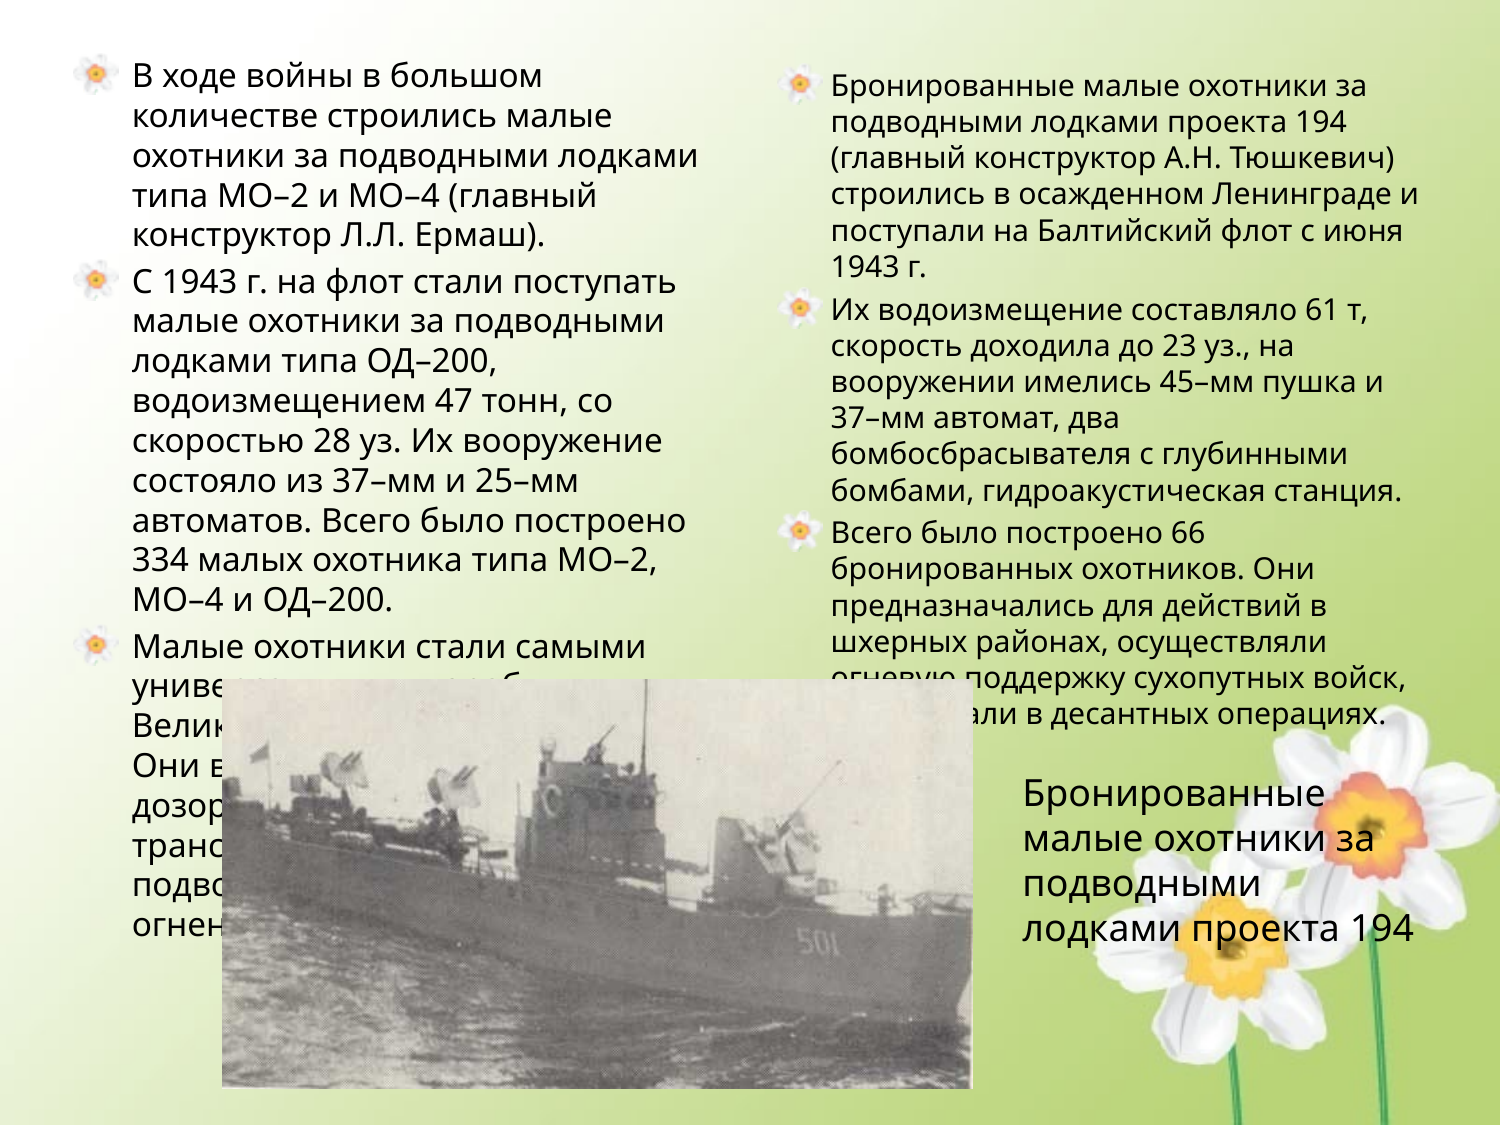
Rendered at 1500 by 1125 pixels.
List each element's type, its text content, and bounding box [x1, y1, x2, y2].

list Бронированные малые охотники за подводными лодками проекта 194 (главный конструктор А.Н. Тюшкевич) строились в осажденном Ленинграде и поступали на Балтийский флот с июня 1943 г. Их водоизмещение составляло 61 т, скорость доходила до 23 уз., на вооружении имелись 45–мм пушка и 37–мм автомат, два бомбосбрасывателя с глубинными бомбами, гидроакустическая станция. Всего было построено 66 бронированных охотников. Они предназначались для действий в шхерных районах, осуществляли огневую поддержку сухопутных войск, участвовали в десантных операциях. [762, 58, 1442, 762]
text_box Бронированные малые охотники за подводными лодками проекта 194 [1007, 761, 1430, 957]
list В ходе войны в большом количестве строились малые охотники за подводными лодками типа МО–2 и МО–4 (главный конструктор Л.Л. Ермаш). С 1943 г. на флот стали поступать малые охотники за подводными лодками типа ОД–200, водоизмещением 47 тонн, со скоростью 28 уз. Их вооружение состояло из 37–мм и 25–мм автоматов. Всего было построено 334 малых охотника типа МО–2, МО–4 и ОД–200. Малые охотники стали самыми универсальными кораблями Великой Отечественной войны. Они высаживали десанты, несли дозорную службу, конвоировали транспорты, эскортировали подводные лодки, подавляли огненные точки на берегу. [58, 46, 722, 1001]
picture [0, 0, 1500, 1125]
